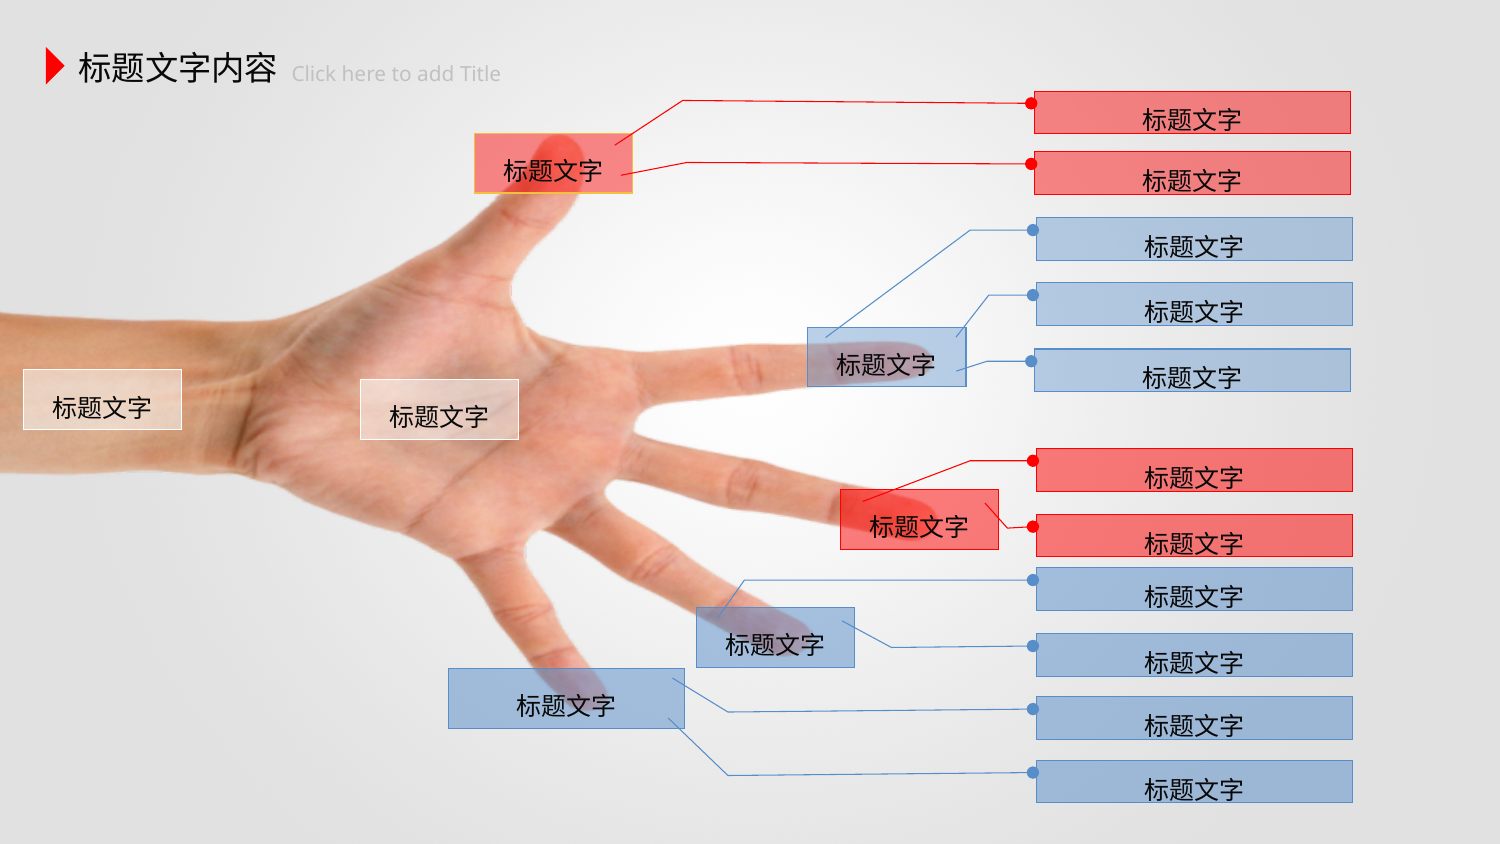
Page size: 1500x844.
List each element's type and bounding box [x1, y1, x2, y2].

picture [0, 0, 1500, 844]
text_box [448, 90, 1353, 804]
text_box [45, 39, 523, 96]
